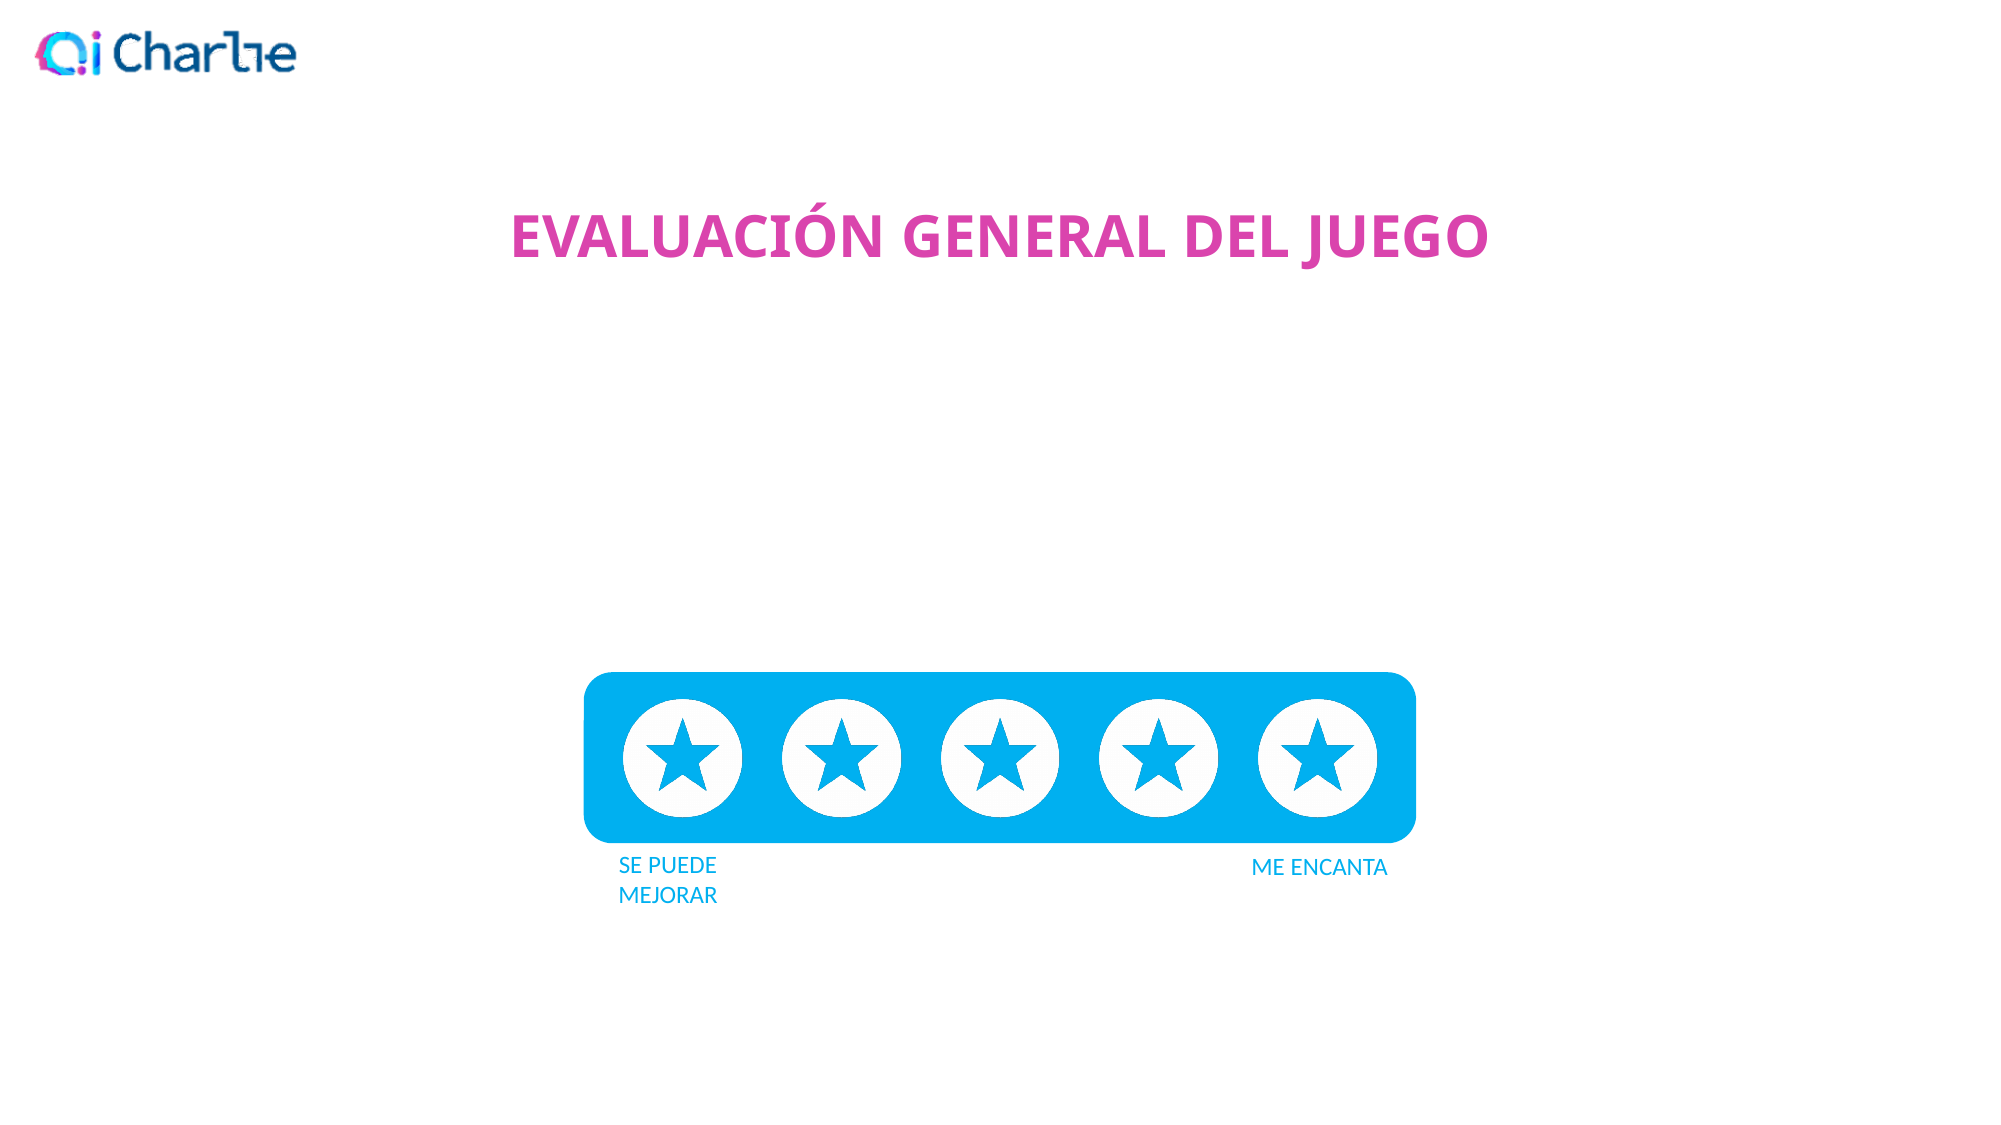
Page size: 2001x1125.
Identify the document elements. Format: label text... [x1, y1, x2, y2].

text_box [583, 672, 1417, 843]
picture [783, 700, 901, 817]
picture [107, 27, 303, 79]
text_box ME ENCANTA [1230, 843, 1409, 889]
text_box EVALUACIÓN GENERAL DEL JUEGO [0, 192, 2000, 347]
text_box [758, 838, 1248, 844]
picture [33, 28, 104, 76]
text_box SE PUEDE MEJORAR [578, 840, 758, 916]
picture [1100, 700, 1218, 817]
picture [1259, 700, 1377, 817]
picture [624, 700, 742, 817]
picture [942, 700, 1059, 817]
